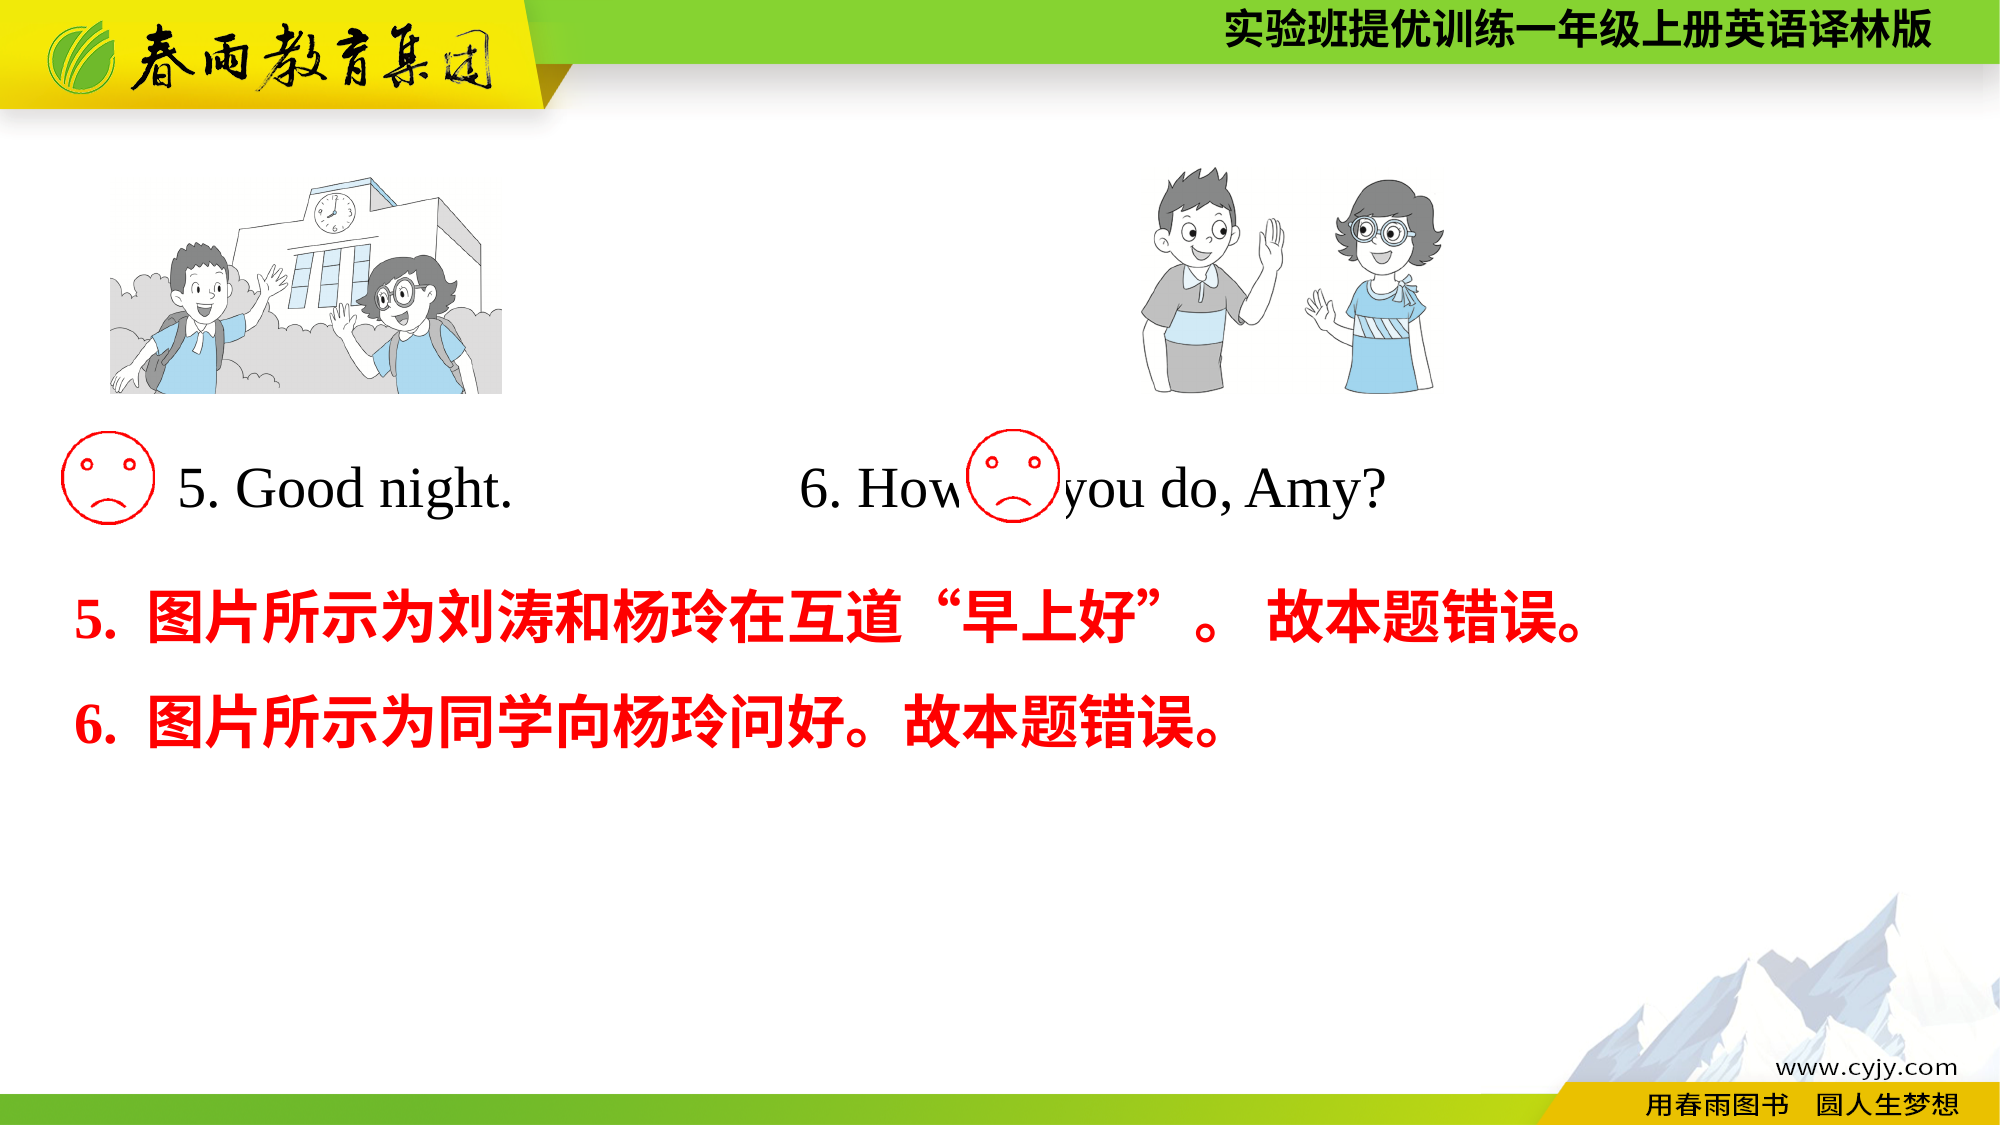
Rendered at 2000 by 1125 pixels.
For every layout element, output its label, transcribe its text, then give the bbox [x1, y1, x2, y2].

list 5. Good night. 6. How do you do, Amy? [59, 406, 1944, 515]
text_box 5. 图片所示为刘涛和杨玲在互道“早上好”。 故本题错误。 6. 图片所示为同学向杨玲问好。故本题错误。 [59, 537, 1944, 763]
picture [0, 0, 2000, 1125]
